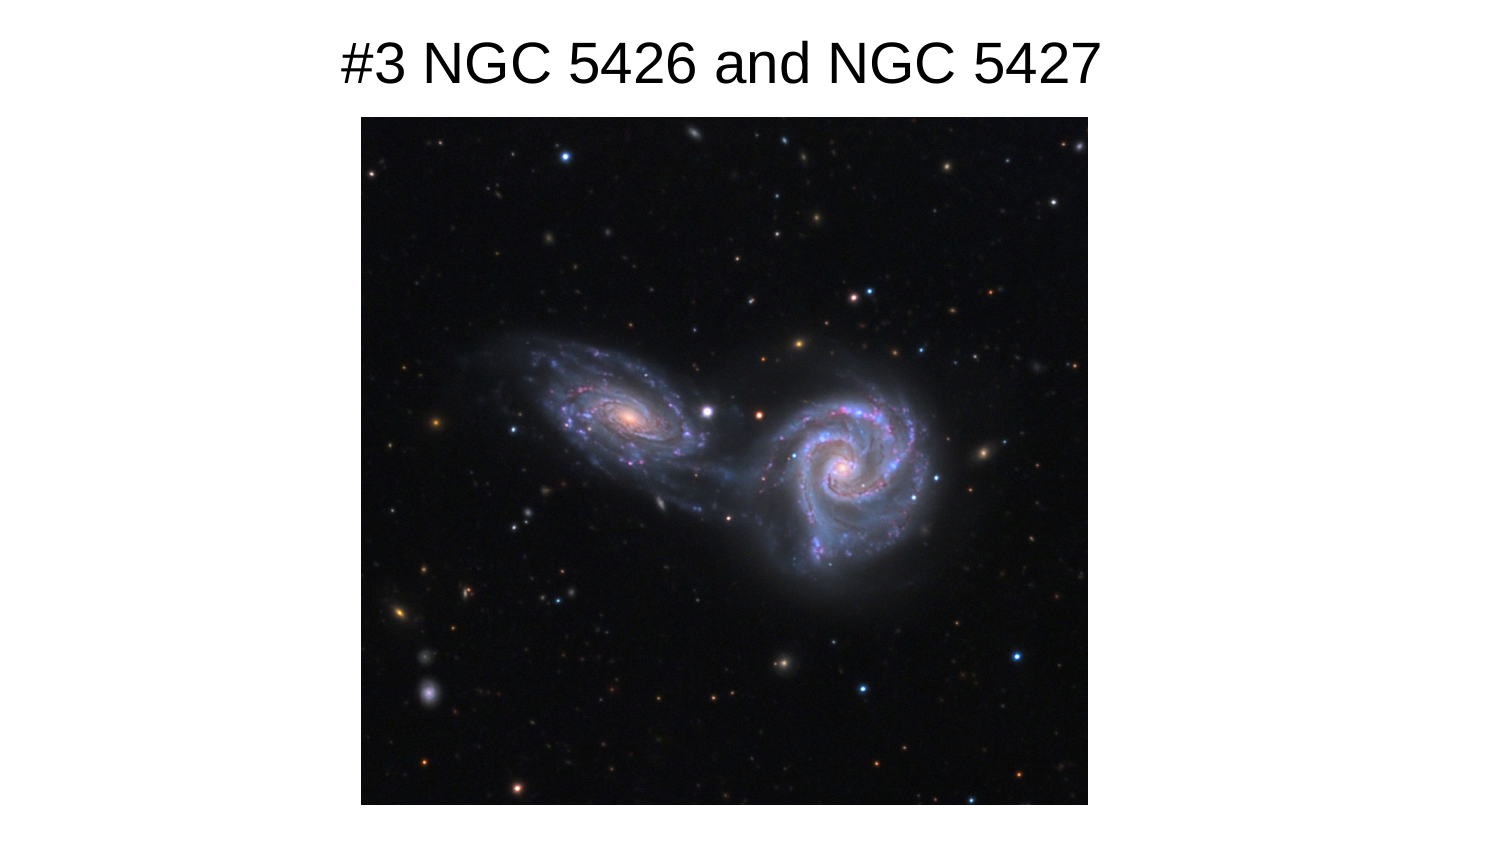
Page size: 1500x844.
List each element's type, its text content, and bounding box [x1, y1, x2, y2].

title #3 NGC 5426 and NGC 5427 [326, 10, 1123, 105]
picture [361, 117, 1088, 806]
